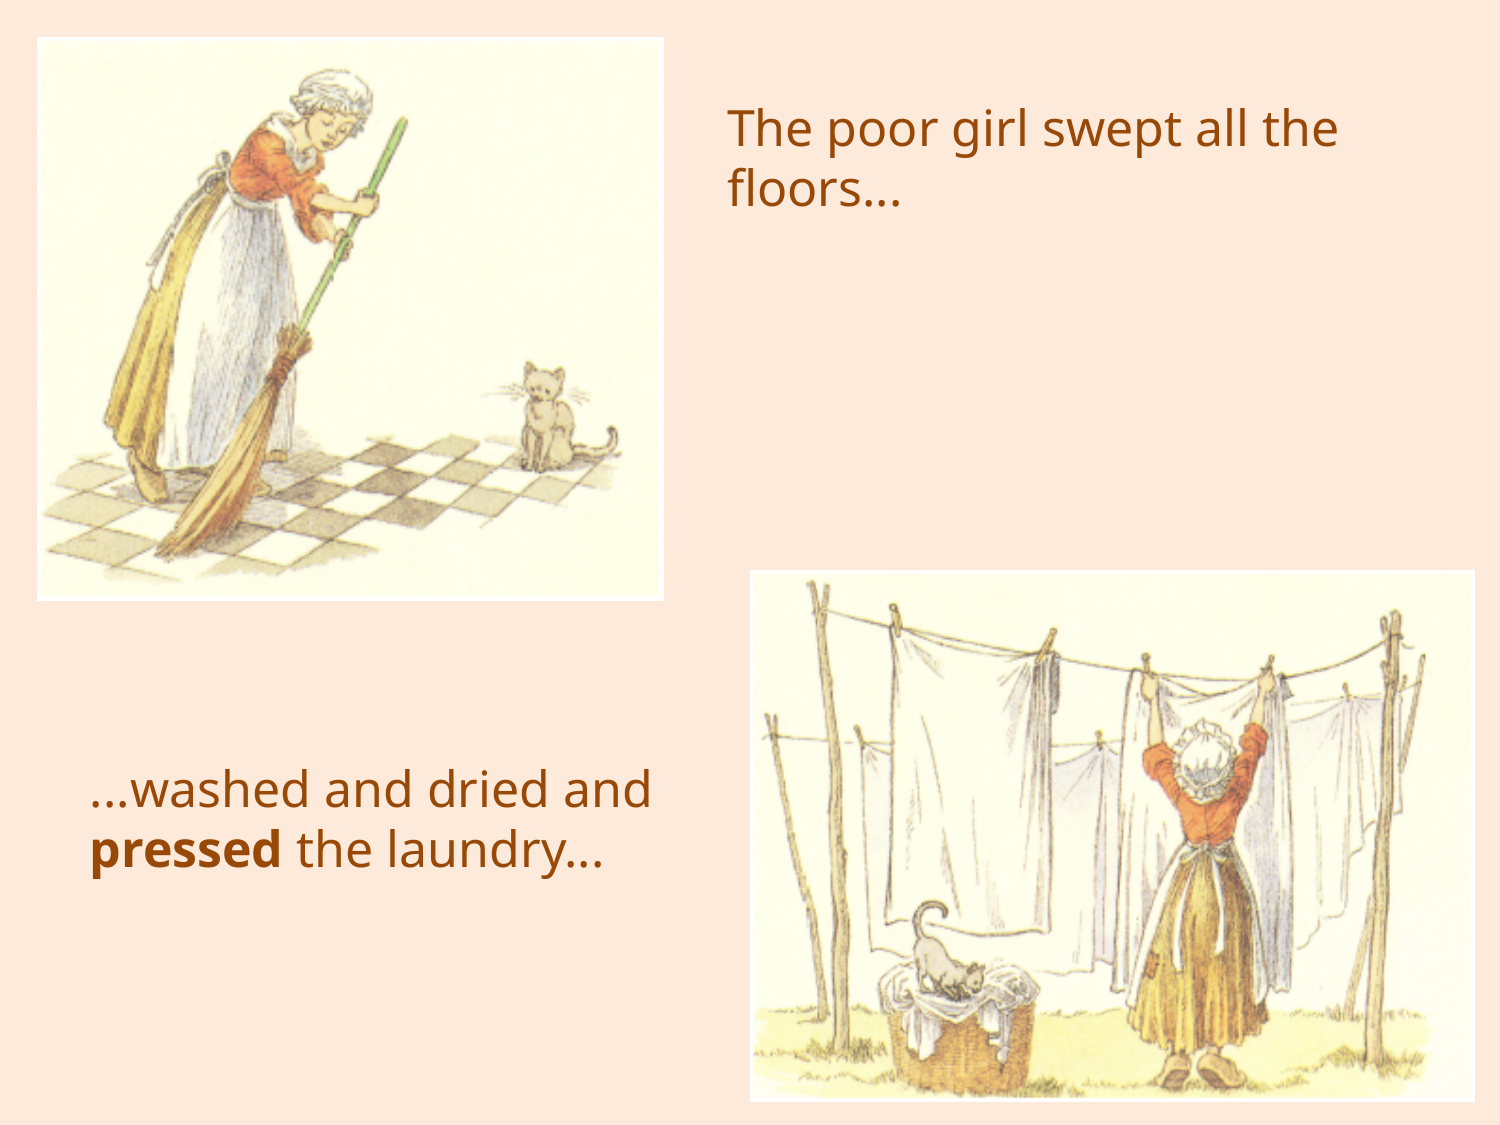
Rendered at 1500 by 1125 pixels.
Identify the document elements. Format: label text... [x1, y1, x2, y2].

text_box The poor girl swept all the floors... [712, 88, 1425, 224]
picture [37, 37, 664, 601]
picture [749, 570, 1476, 1102]
text_box ...washed and dried and pressed the laundry... [75, 749, 700, 885]
